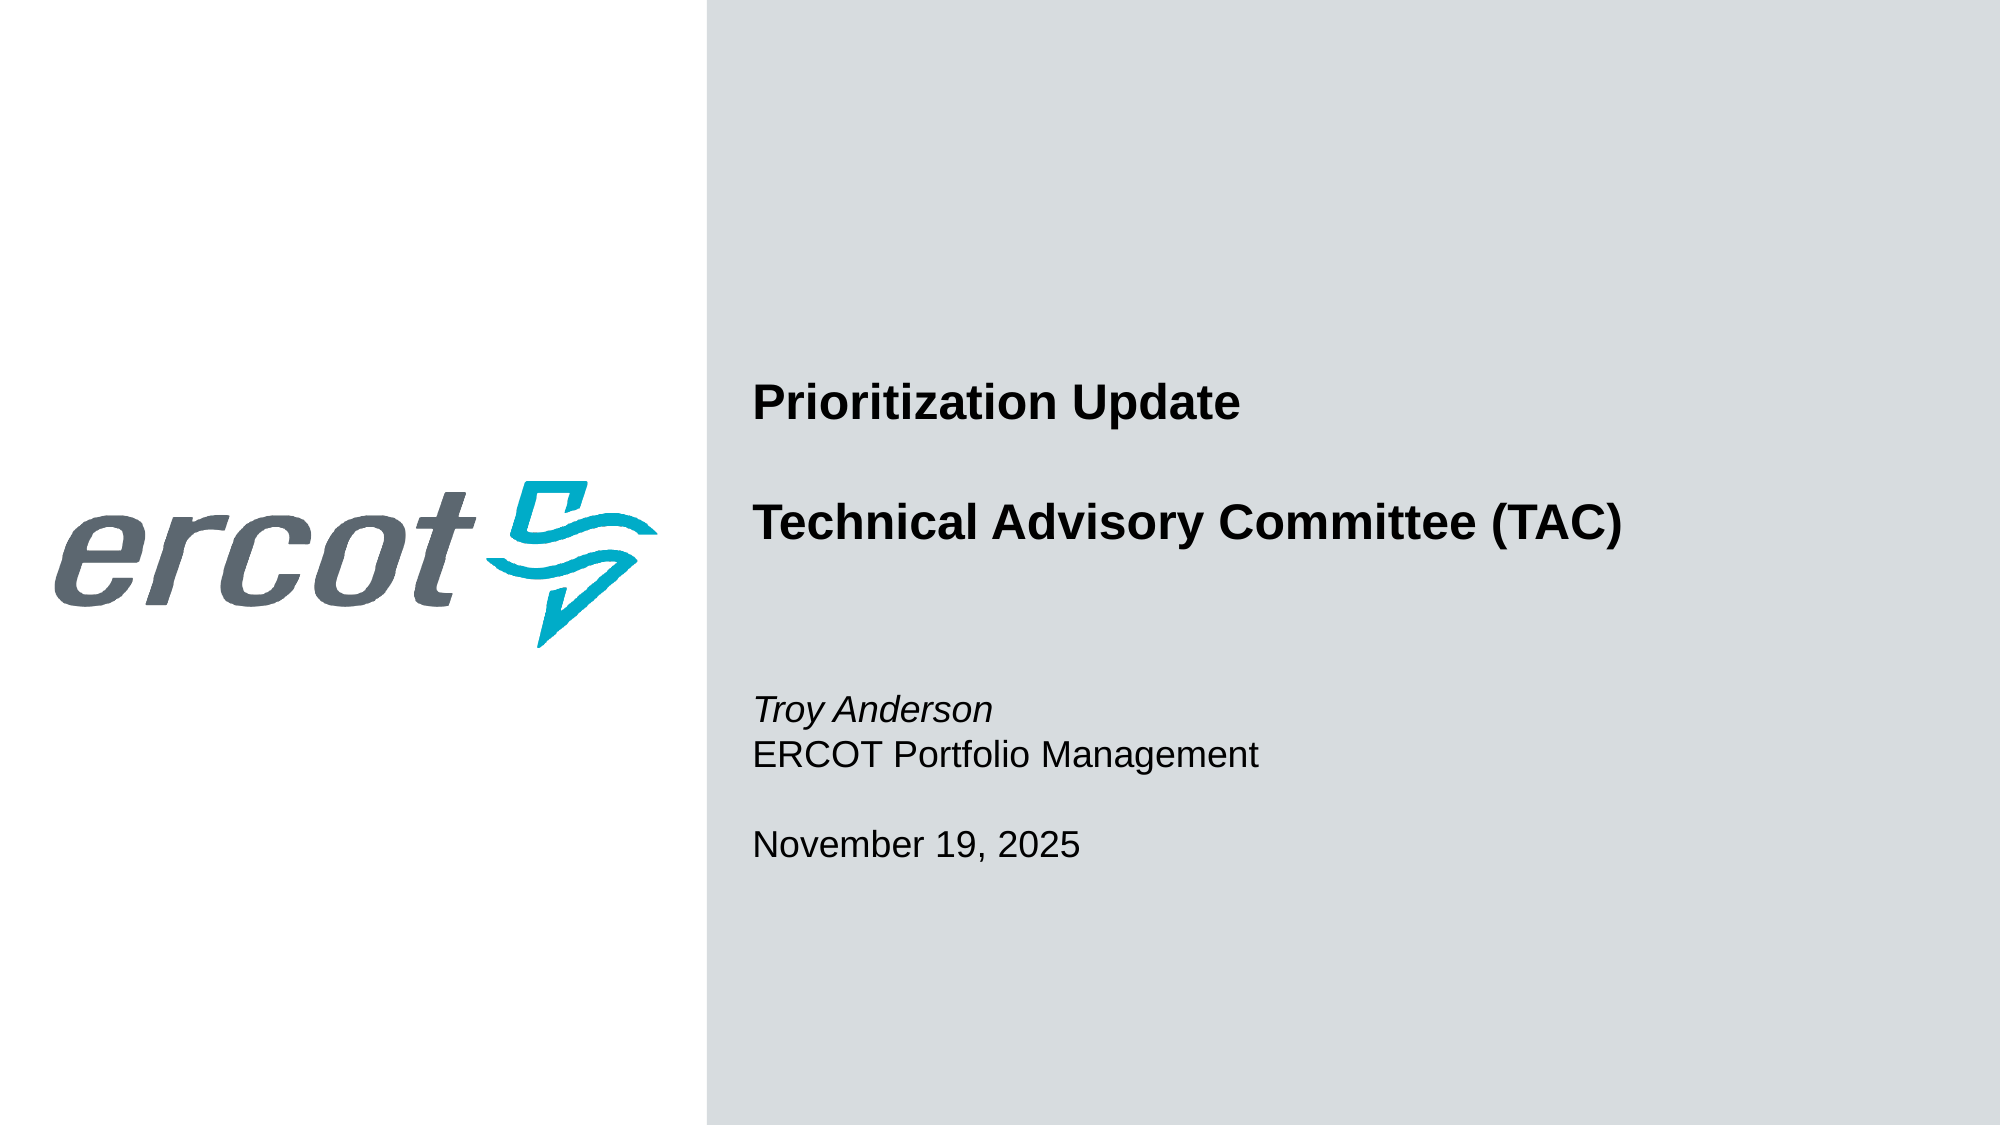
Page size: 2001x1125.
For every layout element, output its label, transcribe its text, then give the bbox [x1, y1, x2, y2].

picture [42, 471, 668, 654]
text_box Prioritization Update Technical Advisory Committee (TAC) Troy Anderson ERCOT Portfolio Management November 19, 2025 [737, 362, 1664, 918]
